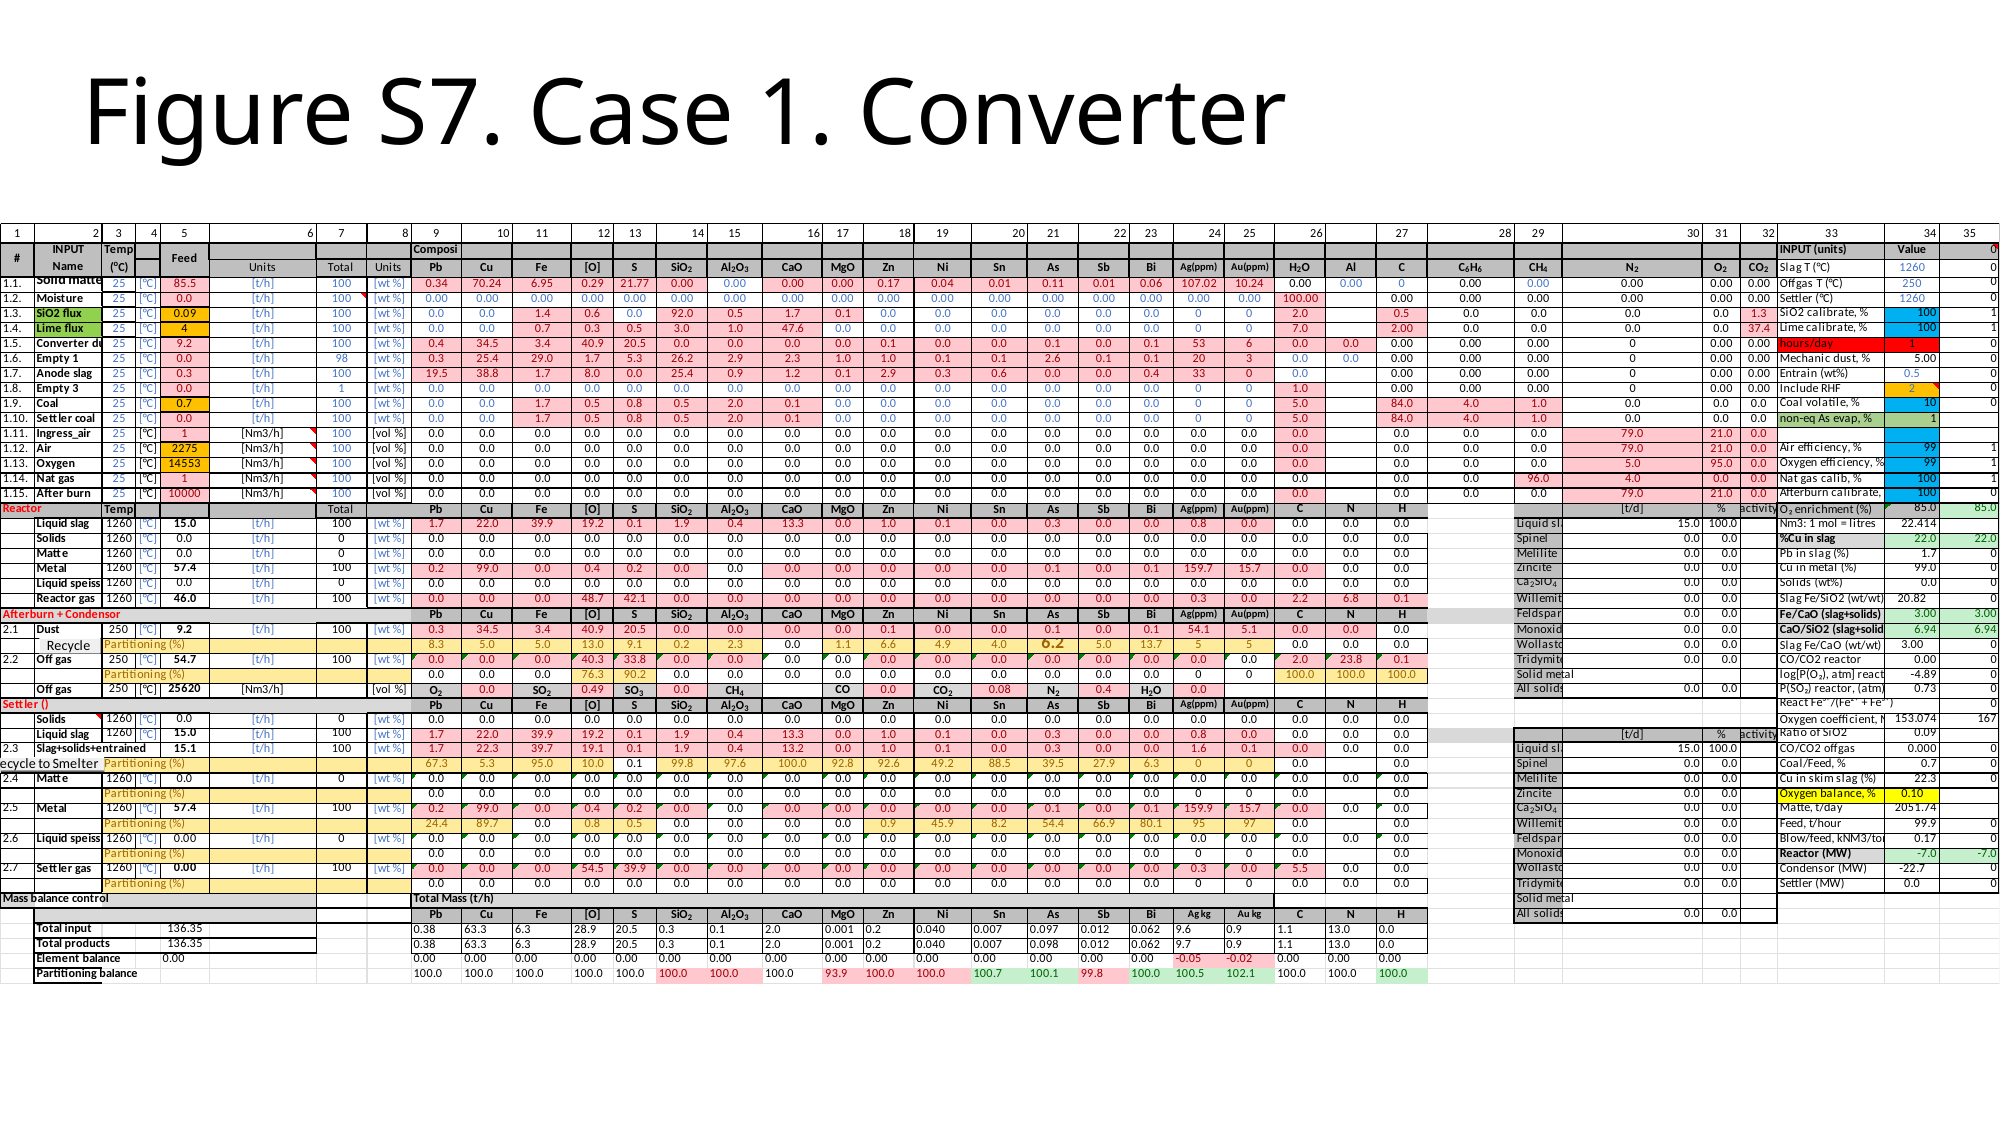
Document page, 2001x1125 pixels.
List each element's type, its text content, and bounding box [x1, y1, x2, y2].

title Figure S7. Case 1. Converter [67, 5, 1793, 222]
picture [0, 222, 2000, 985]
